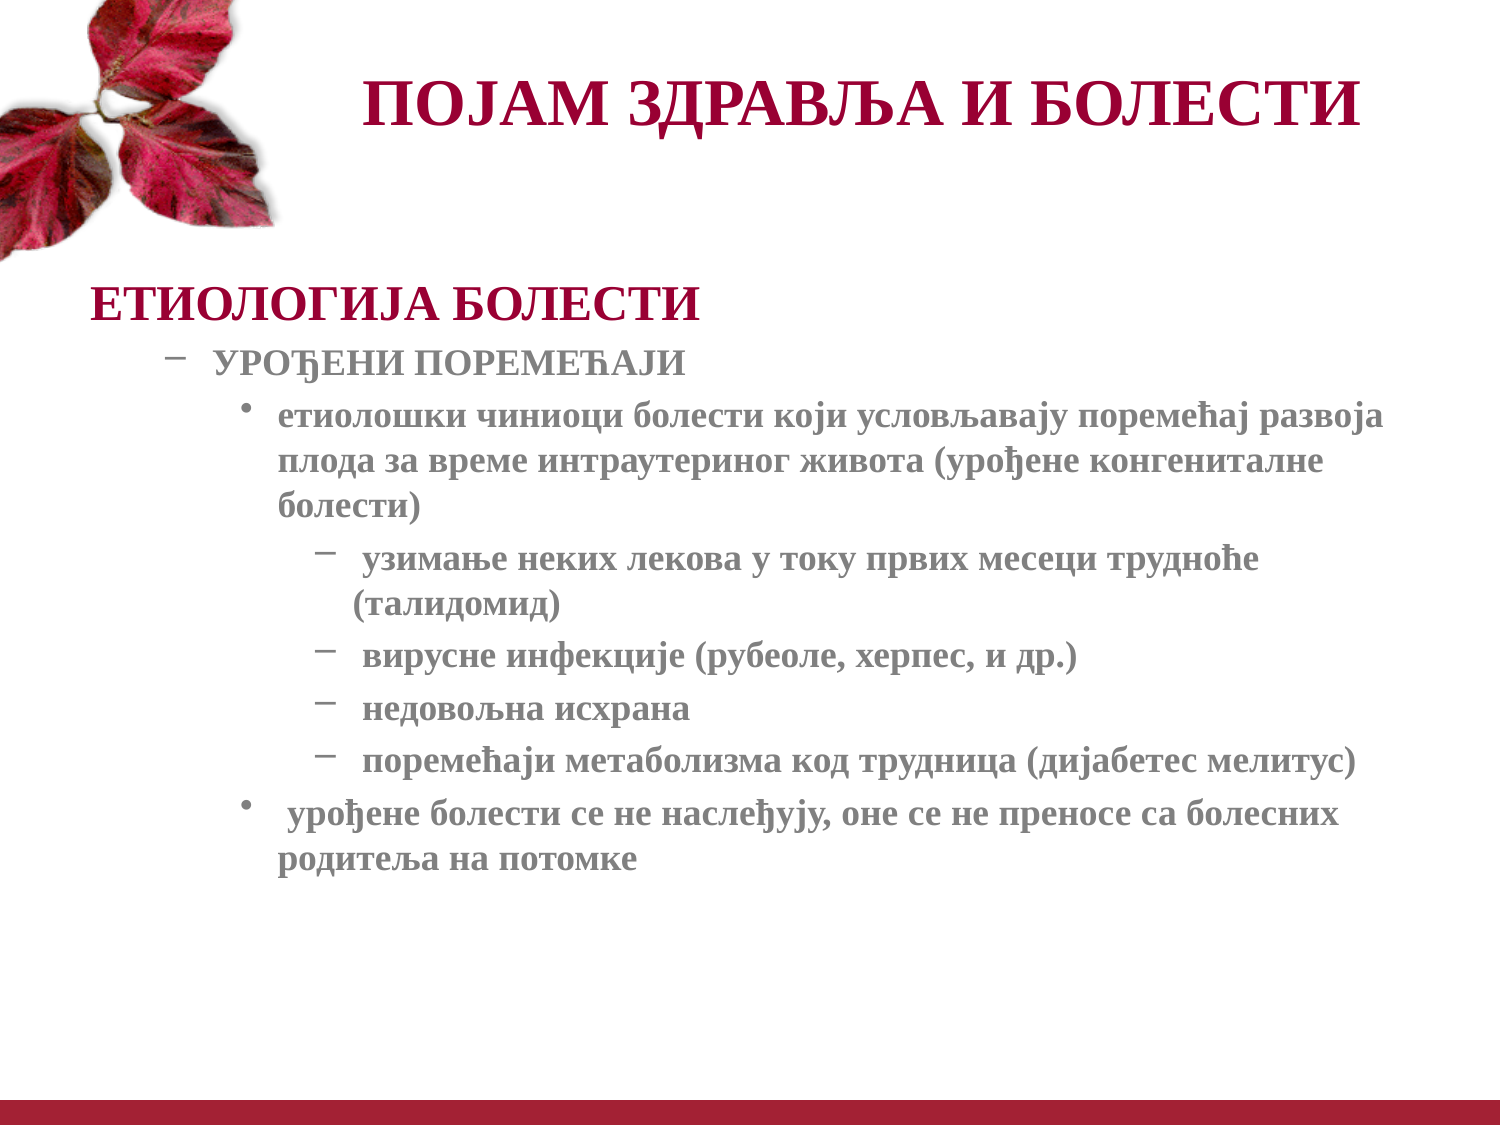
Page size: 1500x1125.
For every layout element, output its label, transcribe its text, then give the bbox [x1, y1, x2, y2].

list ЕТИОЛОГИЈА БОЛЕСТИ УРОЂЕНИ ПОРЕМЕЋАЈИ етиолошки чиниоци болести који условљавају поремећај развоја плода за време интраутериног живота (урођене конгениталне болести) узимање неких лекова у току првих месеци трудноће (талидомид) вирусне инфекције (рубеоле, херпес, и др.) недовољна исхрана поремећаји метаболизма код трудница (дијабетес мелитус) урођене болести се не наслеђују, оне се не преносе са болесних родитеља на потомке [74, 262, 1426, 1006]
title ПОЈАМ ЗДРАВЉА И БОЛЕСТИ [289, 44, 1436, 233]
picture [0, 0, 295, 273]
